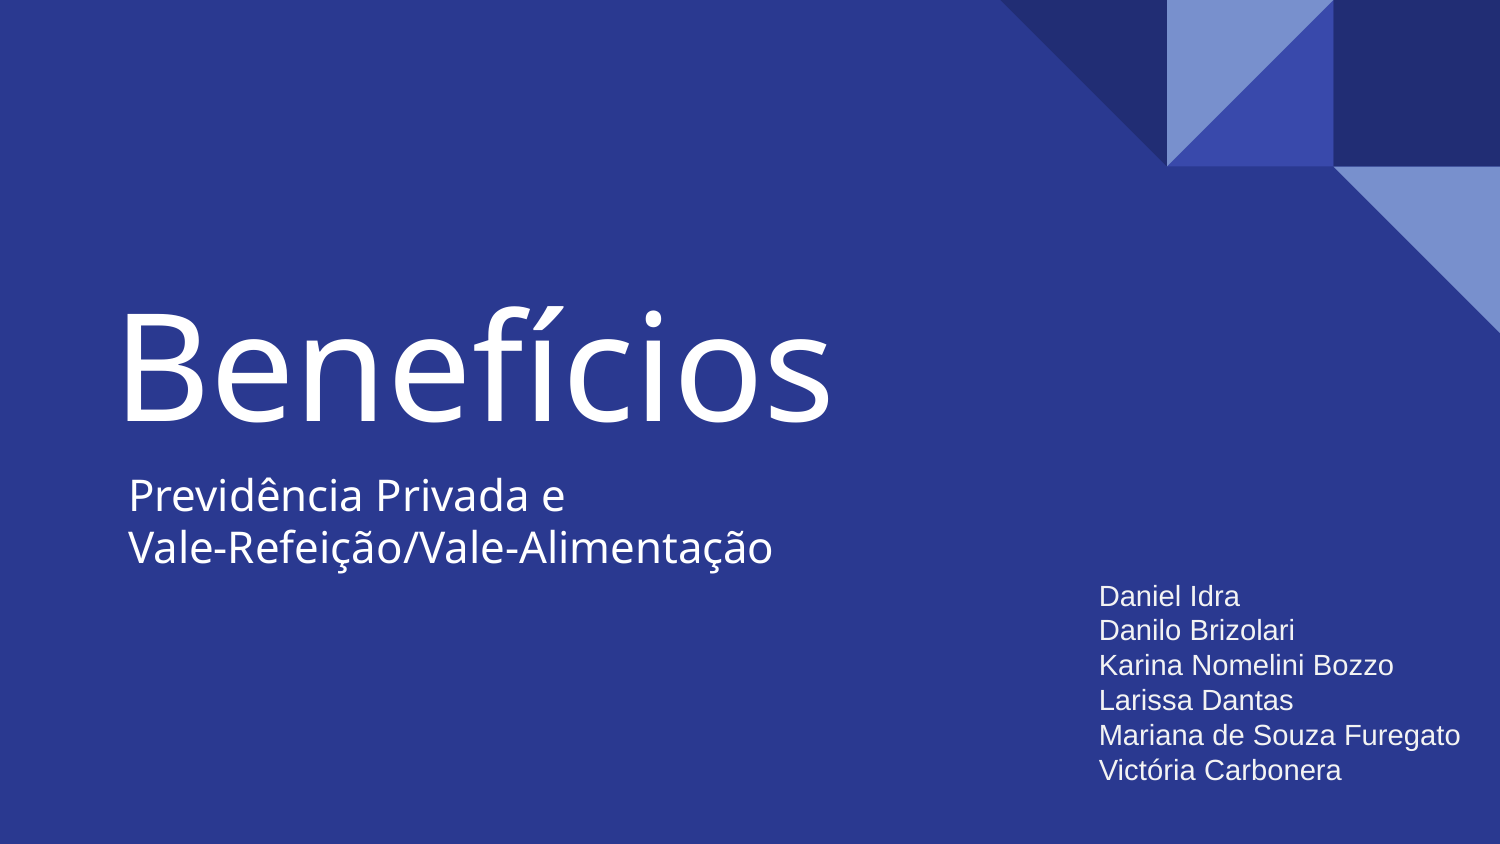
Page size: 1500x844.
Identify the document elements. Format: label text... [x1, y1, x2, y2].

subtitle Previdência Privada e Vale-Refeição/Vale-Alimentação [113, 452, 831, 591]
title Benefícios [98, 328, 1447, 467]
text_box Daniel Idra Danilo Brizolari Karina Nomelini Bozzo Larissa Dantas Mariana de Souza Furegato Victória Carbonera [1083, 519, 1491, 844]
